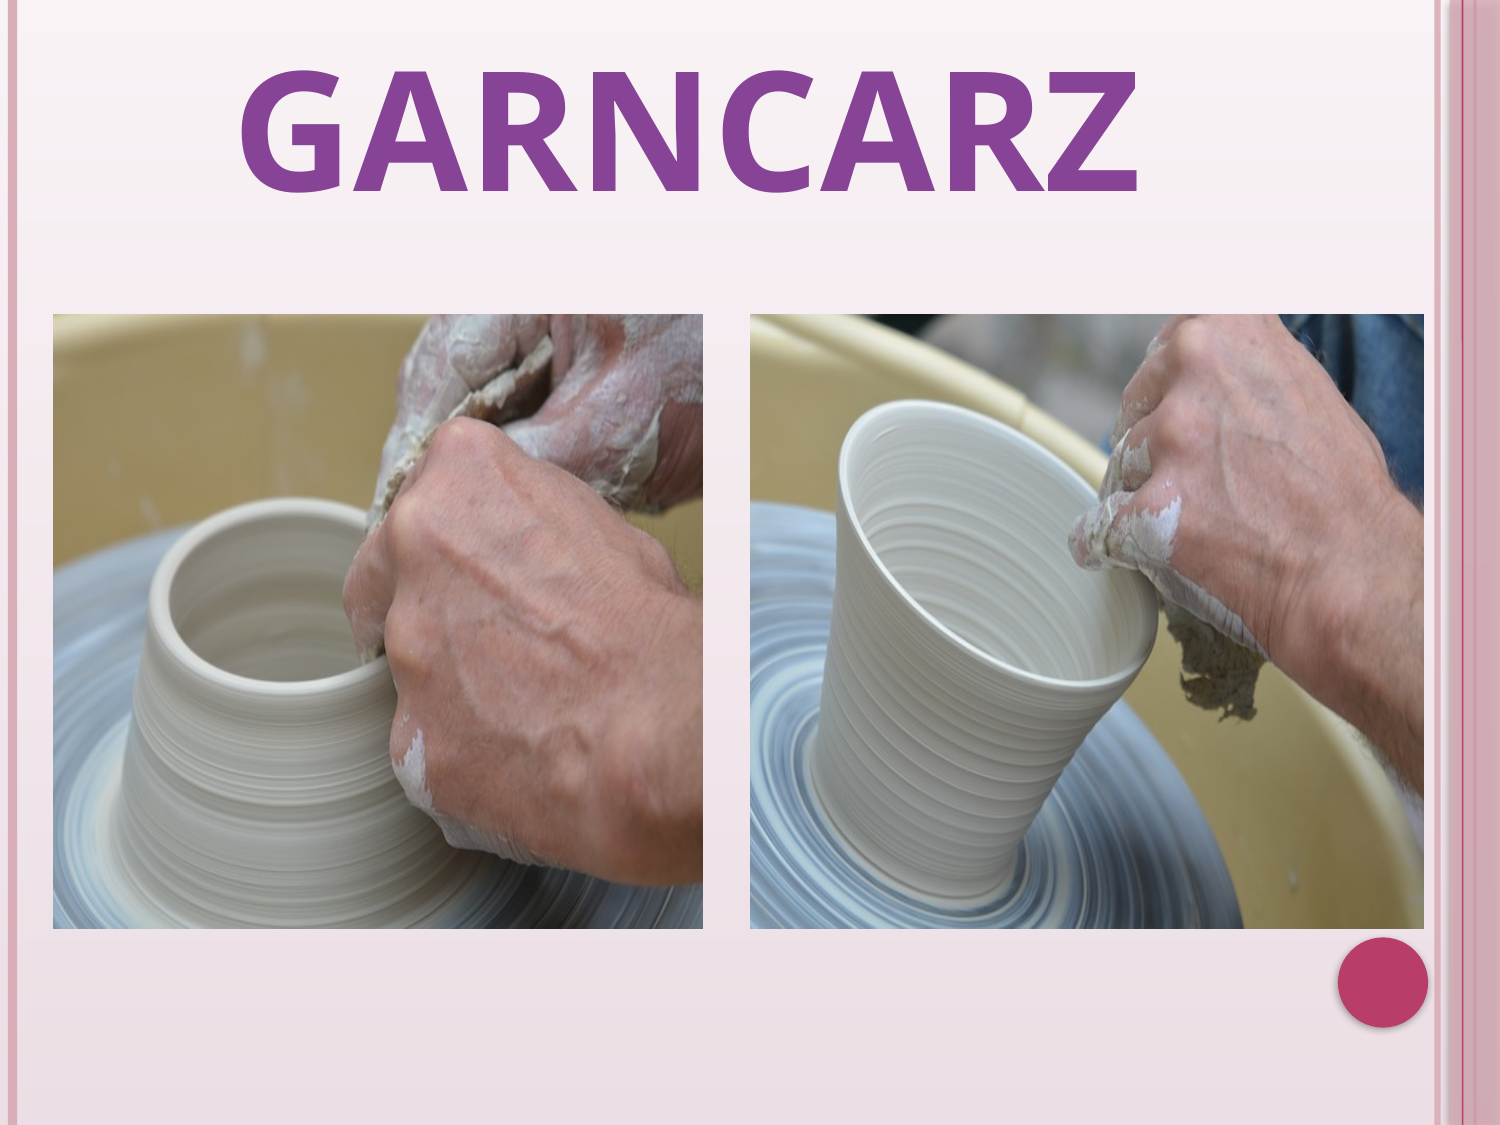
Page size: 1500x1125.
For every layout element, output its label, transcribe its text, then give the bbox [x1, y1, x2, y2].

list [52, 313, 704, 930]
title GARNCARZ [75, 45, 1300, 233]
picture [749, 313, 1424, 929]
